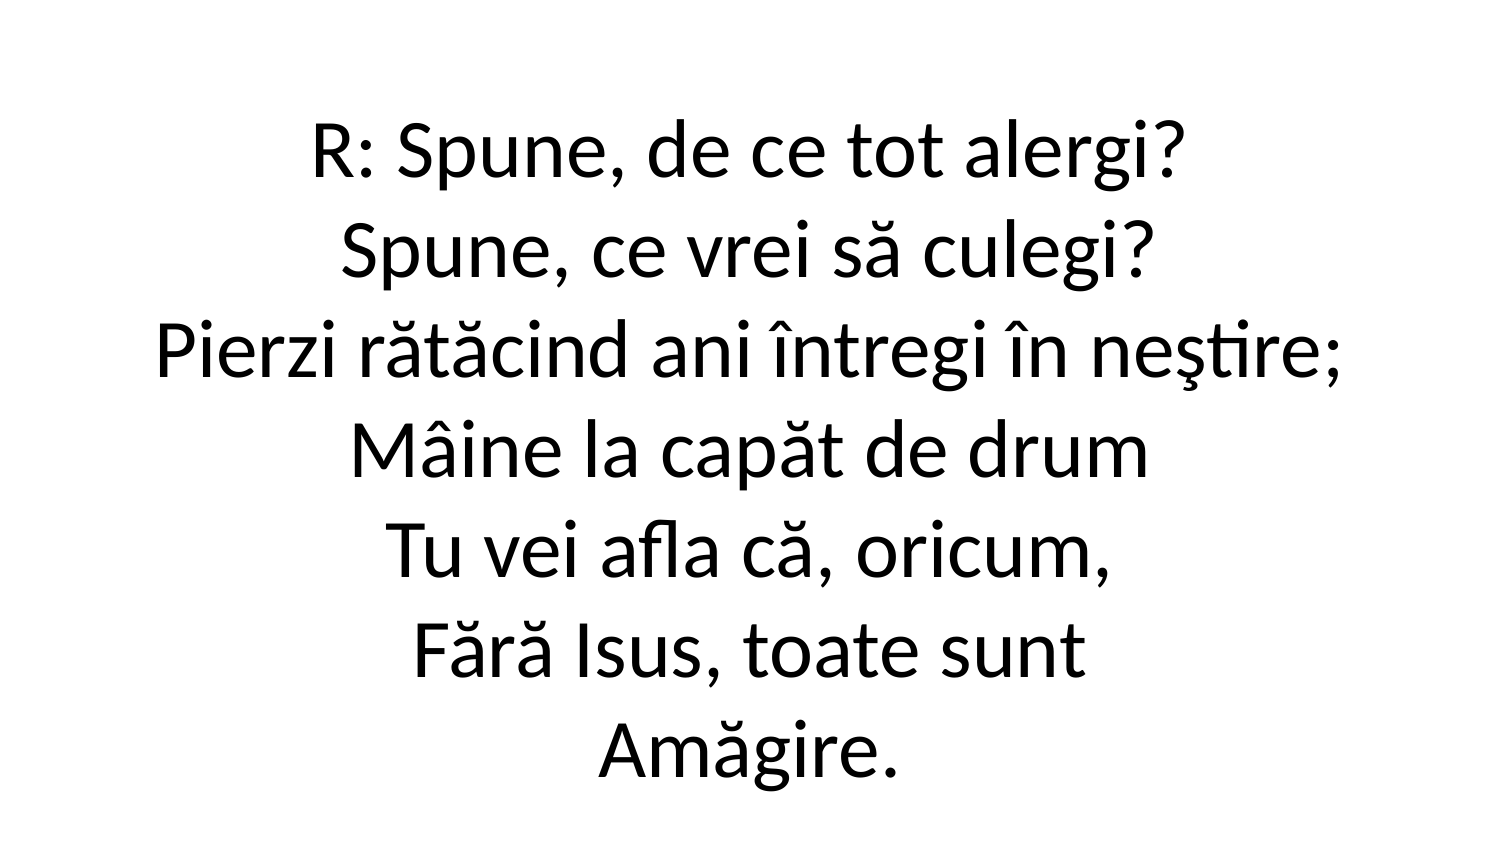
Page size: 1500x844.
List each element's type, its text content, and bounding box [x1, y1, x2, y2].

text_box R: Spune, de ce tot alergi? Spune, ce vrei să culegi? Pierzi rătăcind ani întregi în neştire; Mâine la capăt de drum Tu vei afla că, oricum, Fără Isus, toate sunt Amăgire. [139, 42, 1361, 802]
